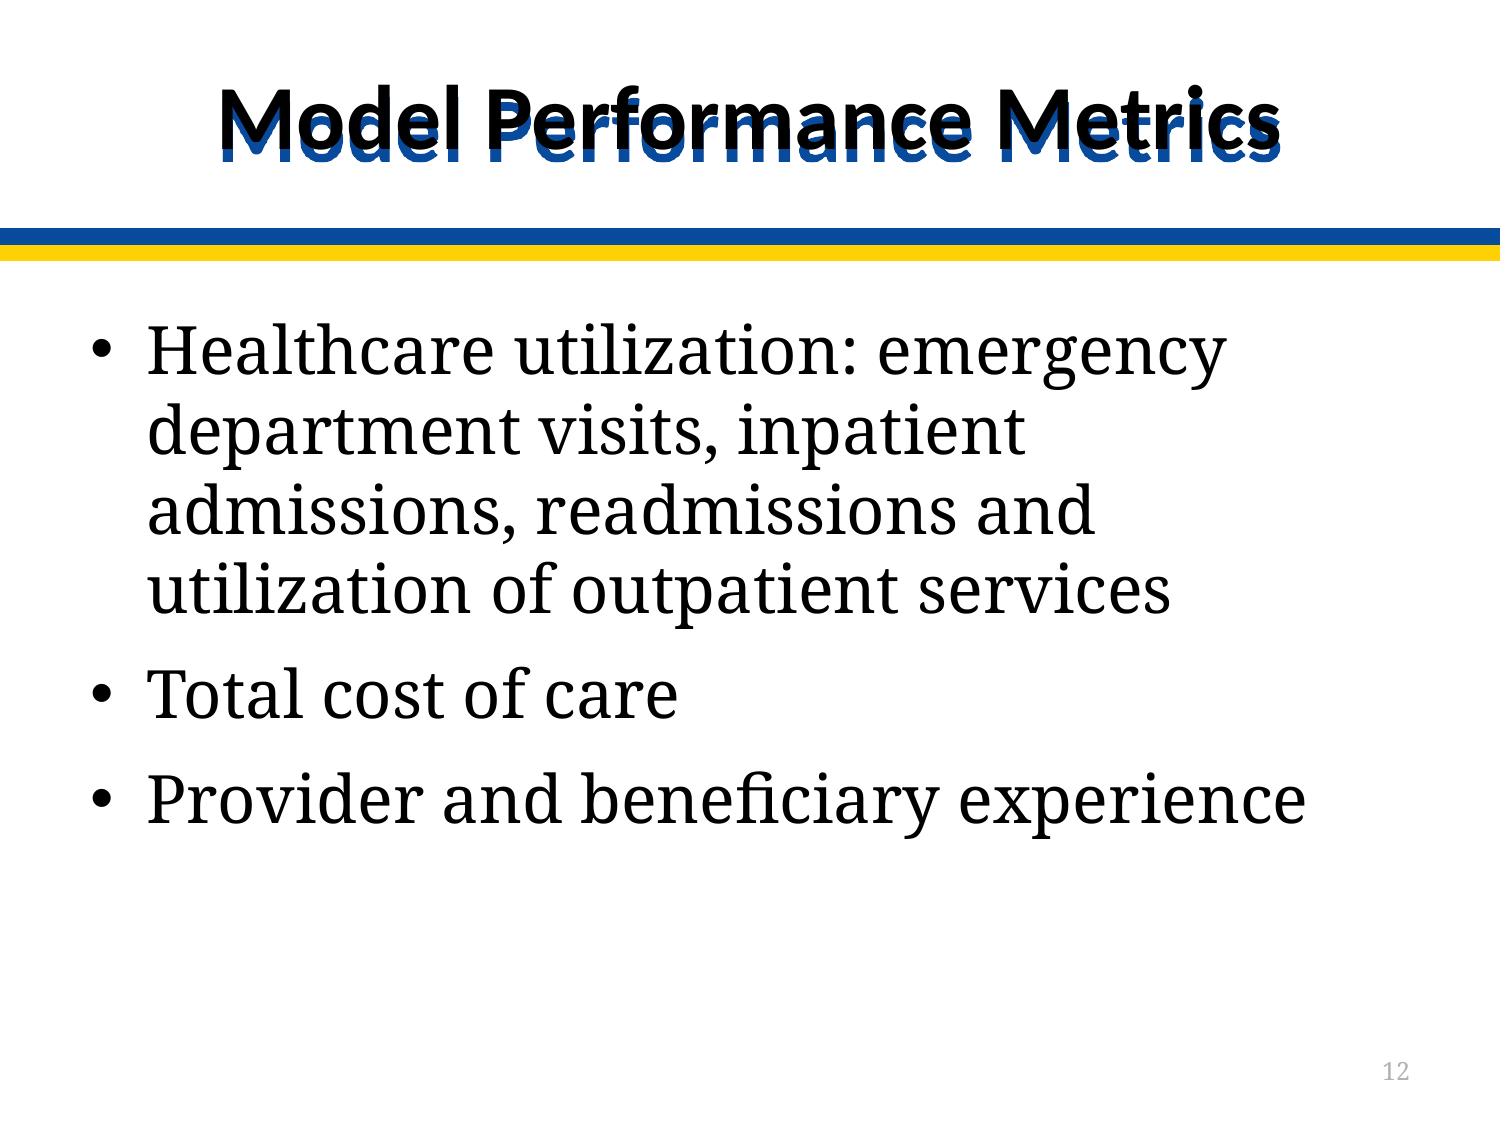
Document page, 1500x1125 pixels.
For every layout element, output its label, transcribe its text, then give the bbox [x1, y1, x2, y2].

slide_number 12 [1074, 1042, 1425, 1103]
list Healthcare utilization: emergency department visits, inpatient admissions, readmissions and utilization of outpatient services Total cost of care Provider and beneficiary experience [75, 299, 1425, 1005]
title Model Performance Metrics [0, 0, 1500, 225]
